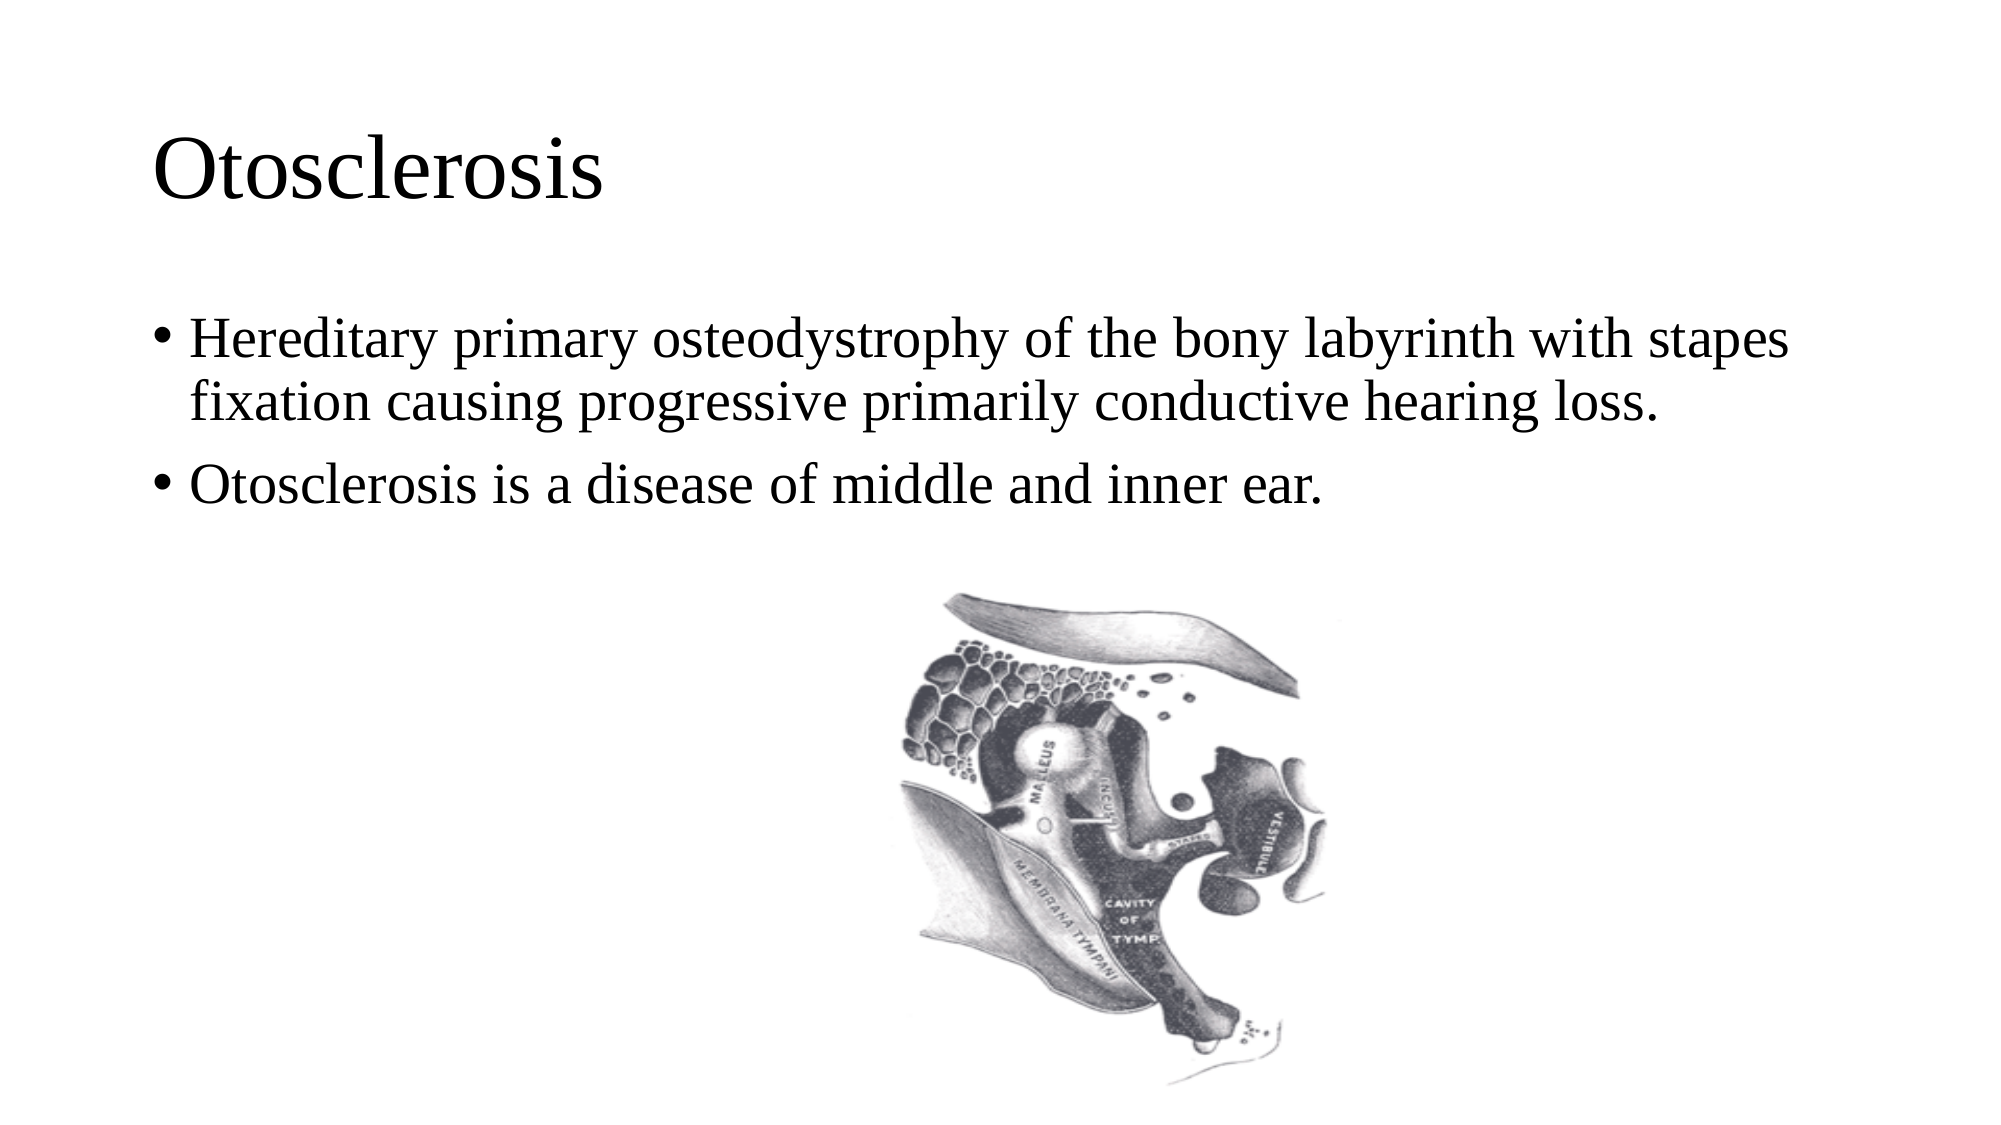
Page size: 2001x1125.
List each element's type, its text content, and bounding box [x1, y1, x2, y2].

picture [883, 587, 1342, 1091]
list Hereditary primary osteodystrophy of the bony labyrinth with stapes fixation causing progressive primarily conductive hearing loss. Otosclerosis is a disease of middle and inner ear. [137, 299, 1863, 1014]
title Otosclerosis [137, 59, 1863, 278]
